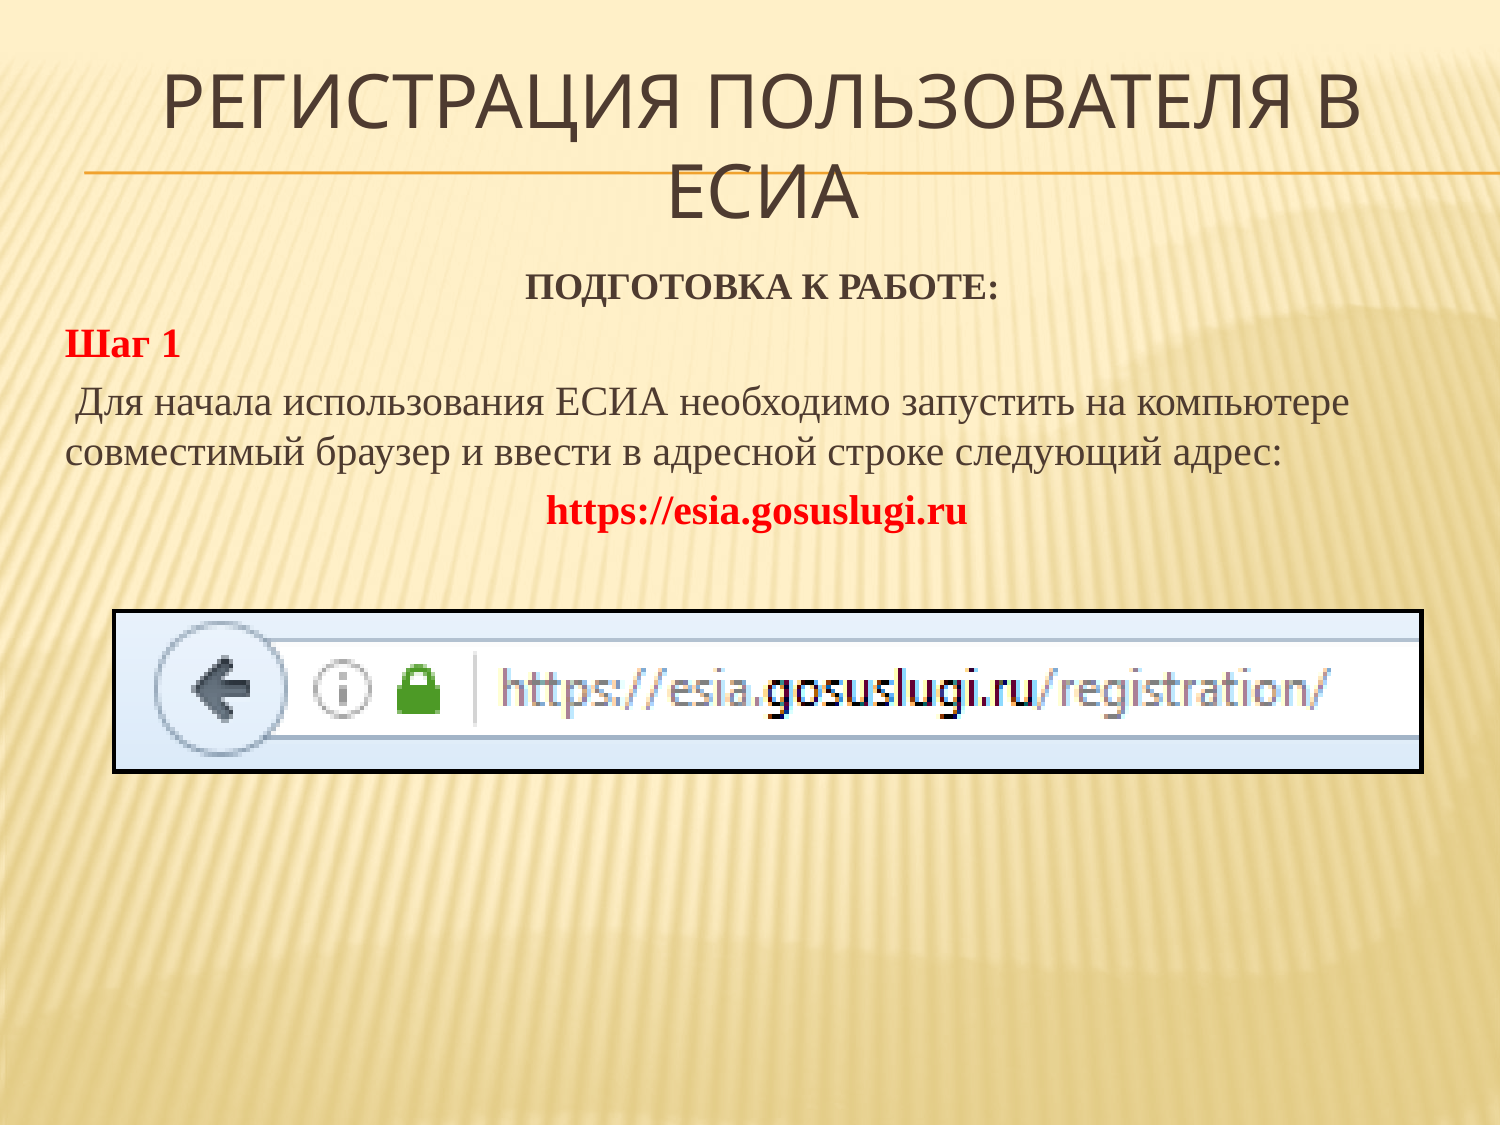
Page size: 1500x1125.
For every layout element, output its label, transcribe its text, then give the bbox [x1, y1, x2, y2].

picture [111, 609, 1424, 774]
title Регистрация пользователя в ЕСИА [50, 75, 1475, 213]
list ПОДГОТОВКА К РАБОТЕ: Шаг 1 Для начала использования ЕСИА необходимо запустить на компьютере совместимый браузер и ввести в адресной строке следующий адрес: https://esia.gosuslugi.ru [50, 254, 1475, 998]
